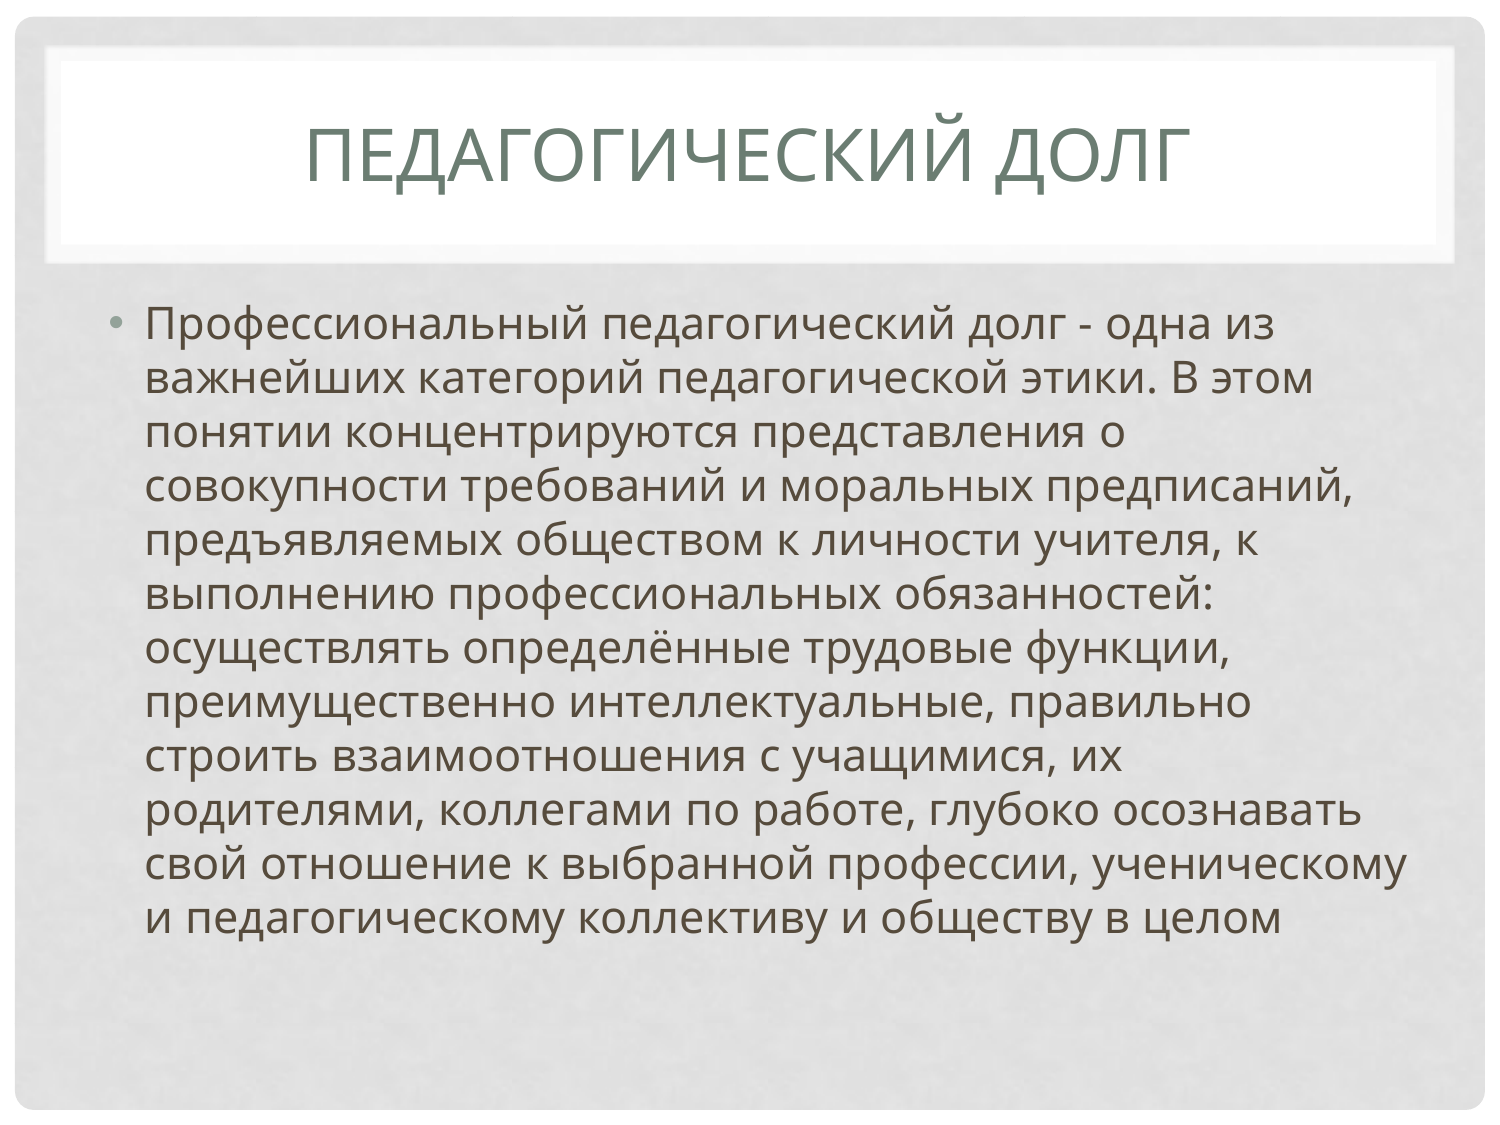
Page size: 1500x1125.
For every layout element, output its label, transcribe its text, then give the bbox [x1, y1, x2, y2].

list Профессиональный педагогический долг - одна из важнейших категорий педагогической этики. В этом понятии концентрируются представления о совокупности требований и моральных предписаний, предъявляемых обществом к личности учителя, к выполнению профессиональных обязанностей: осуществлять определённые трудовые функции, преимущественно интеллектуальные, правильно строить взаимоотношения с учащимися, их родителями, коллегами по работе, глубоко осознавать свой отношение к выбранной профессии, ученическому и педагогическому коллективу и обществу в целом [75, 287, 1425, 1005]
title Педагогический долг [69, 66, 1425, 238]
